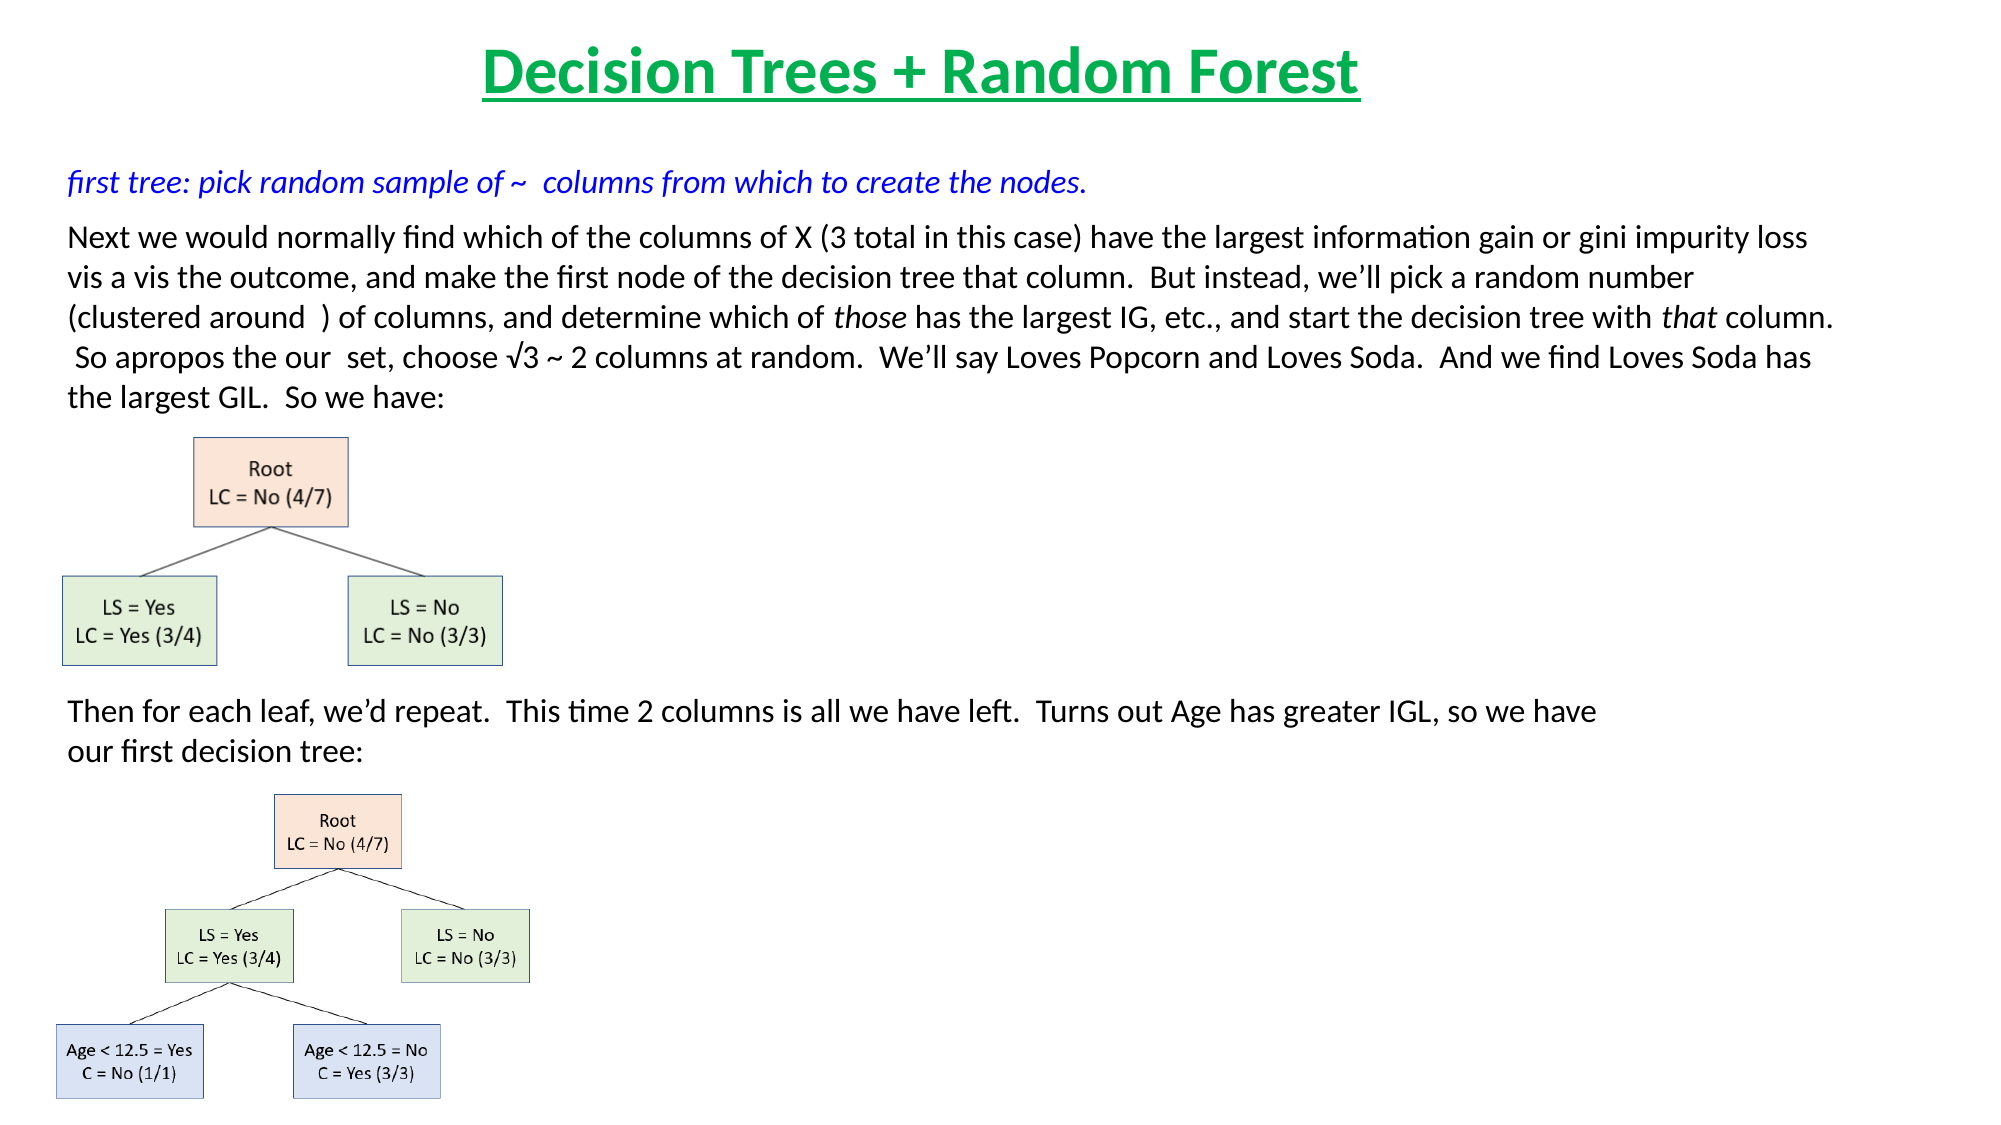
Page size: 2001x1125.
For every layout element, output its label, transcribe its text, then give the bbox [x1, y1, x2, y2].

picture [57, 432, 506, 671]
picture [52, 789, 533, 1103]
text_box Decision Trees + Random Forest [467, 19, 1397, 115]
text_box Then for each leaf, we’d repeat. This time 2 columns is all we have left. Turns out Age has greater IGL, so we have our first decision tree: [52, 682, 1660, 777]
